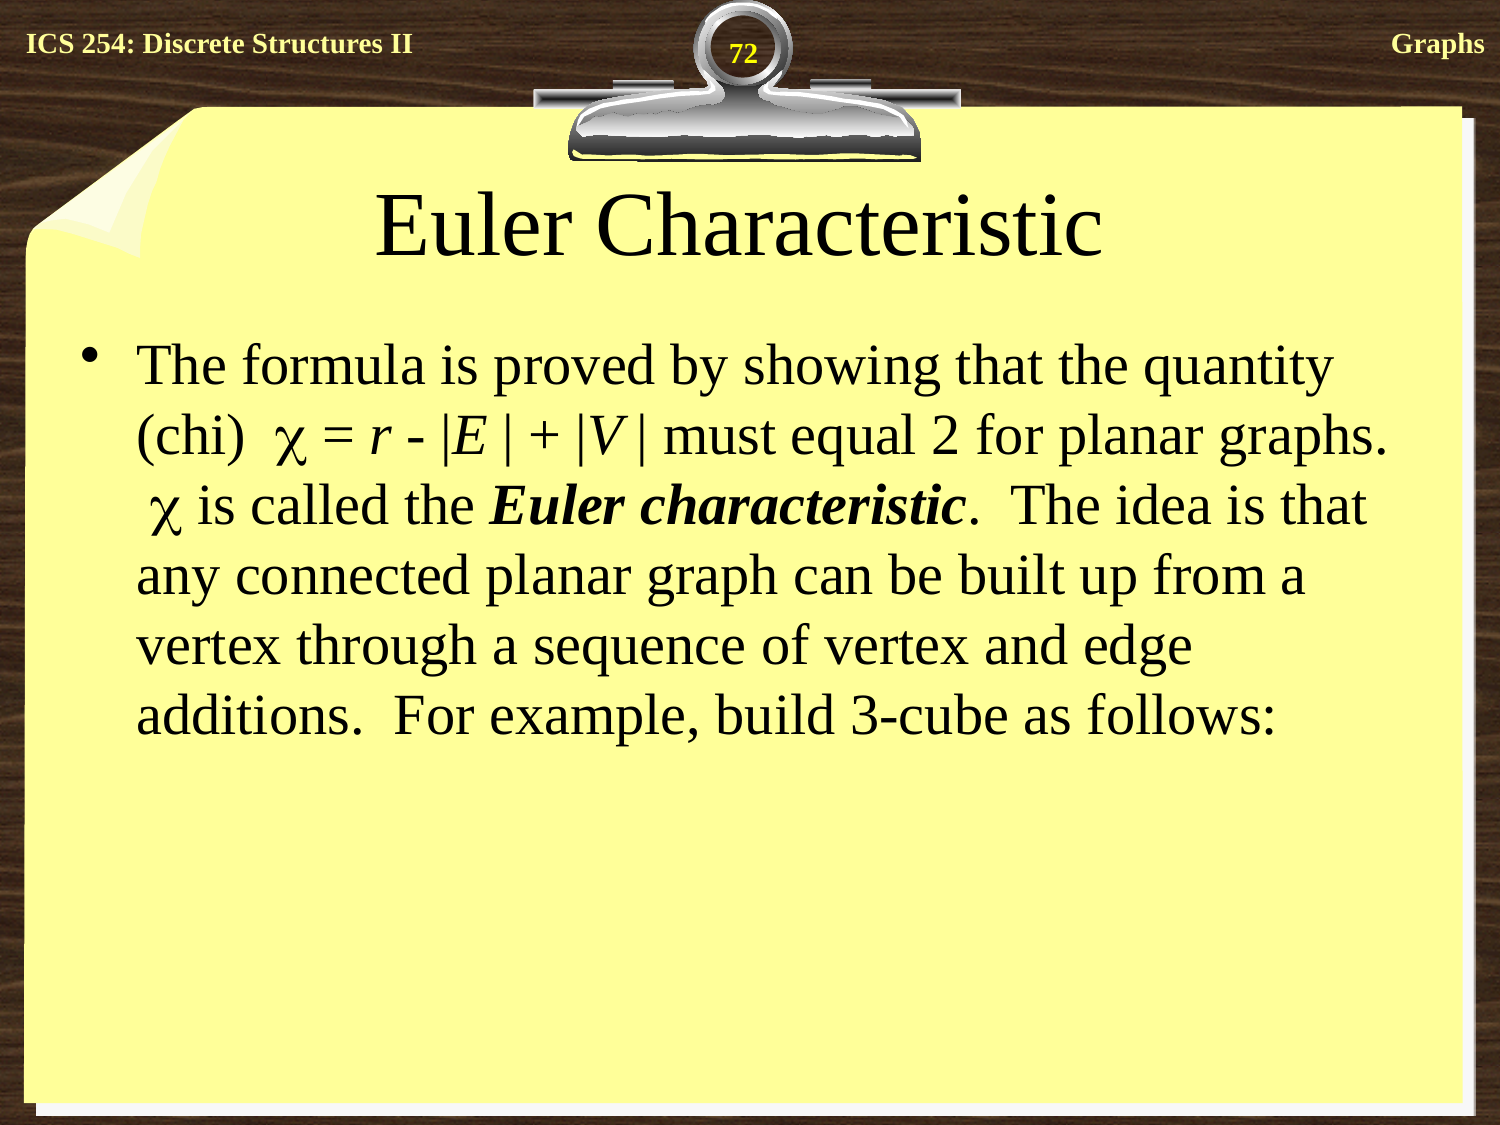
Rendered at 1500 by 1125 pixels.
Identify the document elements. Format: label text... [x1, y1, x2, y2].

picture [673, 84, 708, 89]
title Euler Characteristic [77, 125, 1403, 313]
list The formula is proved by showing that the quantity (chi) c = r - |E | + |V | must equal 2 for planar graphs. c is called the Euler characteristic. The idea is that any connected planar graph can be built up from a vertex through a sequence of vertex and edge additions. For example, build 3-cube as follows: [64, 318, 1405, 975]
slide_number 72 [394, 18, 774, 84]
picture [0, 0, 1500, 1125]
